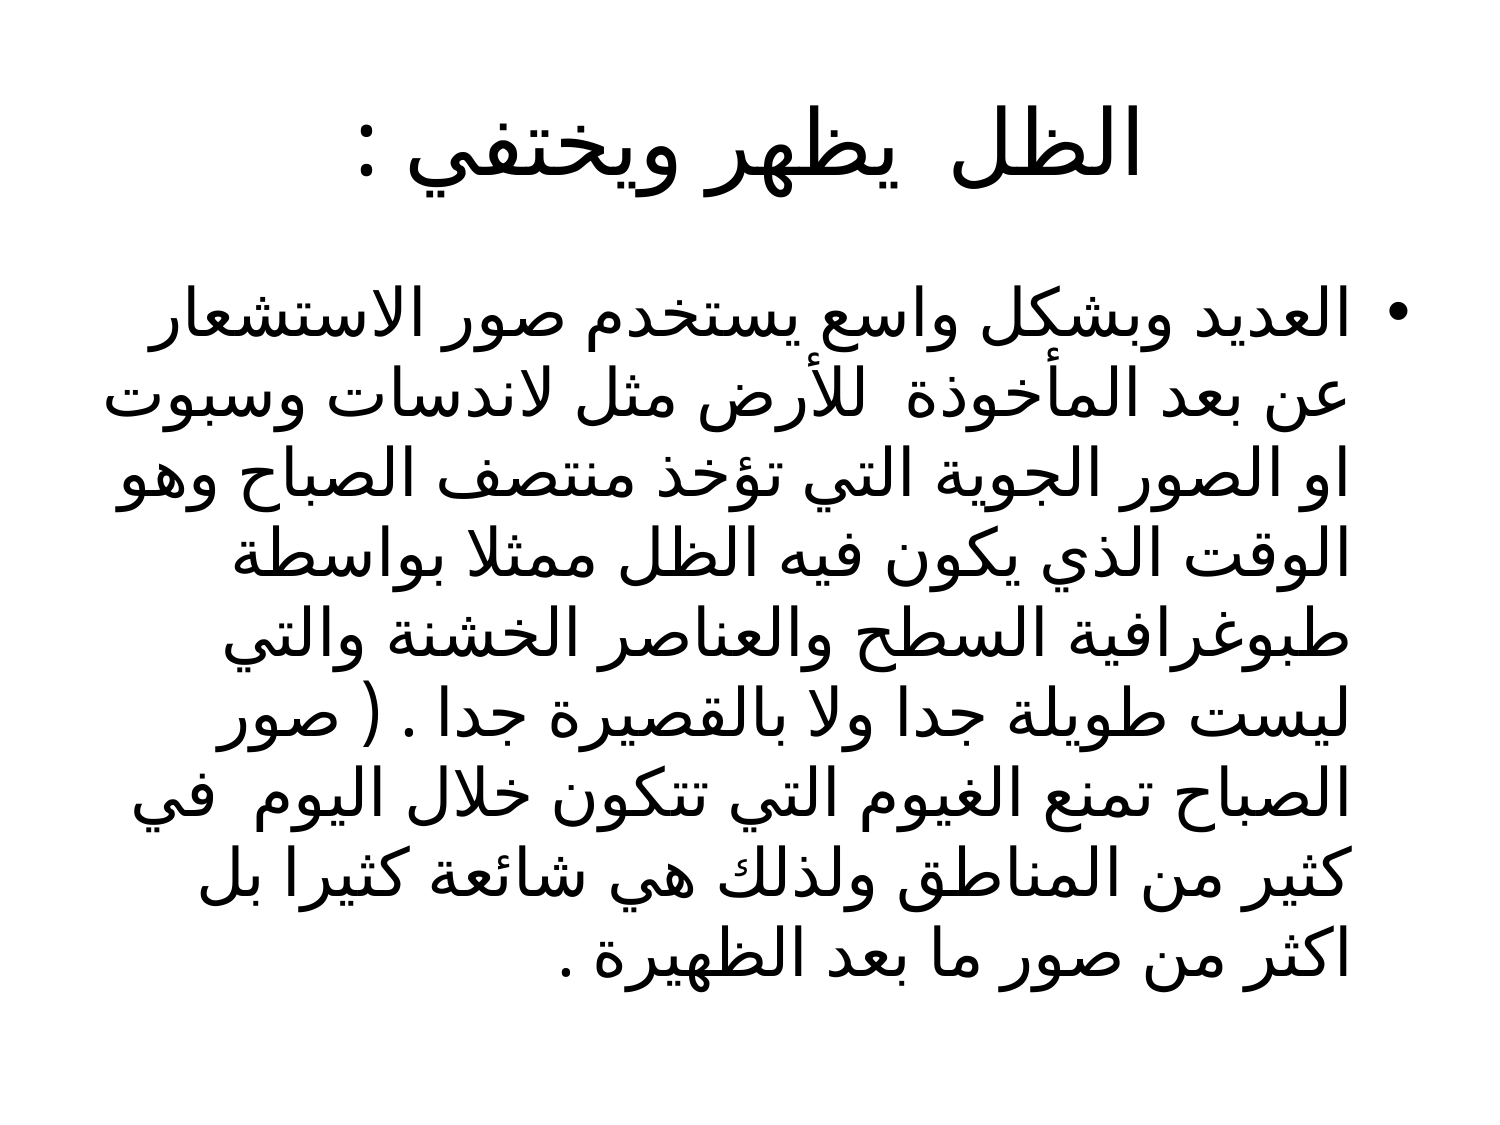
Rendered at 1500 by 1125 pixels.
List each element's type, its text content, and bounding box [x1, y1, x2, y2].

list العديد وبشكل واسع يستخدم صور الاستشعار عن بعد المأخوذة للأرض مثل لاندسات وسبوت او الصور الجوية التي تؤخذ منتصف الصباح وهو الوقت الذي يكون فيه الظل ممثلا بواسطة طبوغرافية السطح والعناصر الخشنة والتي ليست طويلة جدا ولا بالقصيرة جدا . ( صور الصباح تمنع الغيوم التي تتكون خلال اليوم في كثير من المناطق ولذلك هي شائعة كثيرا بل اكثر من صور ما بعد الظهيرة . [75, 262, 1425, 1005]
title الظل يظهر ويختفي : [75, 45, 1425, 233]
